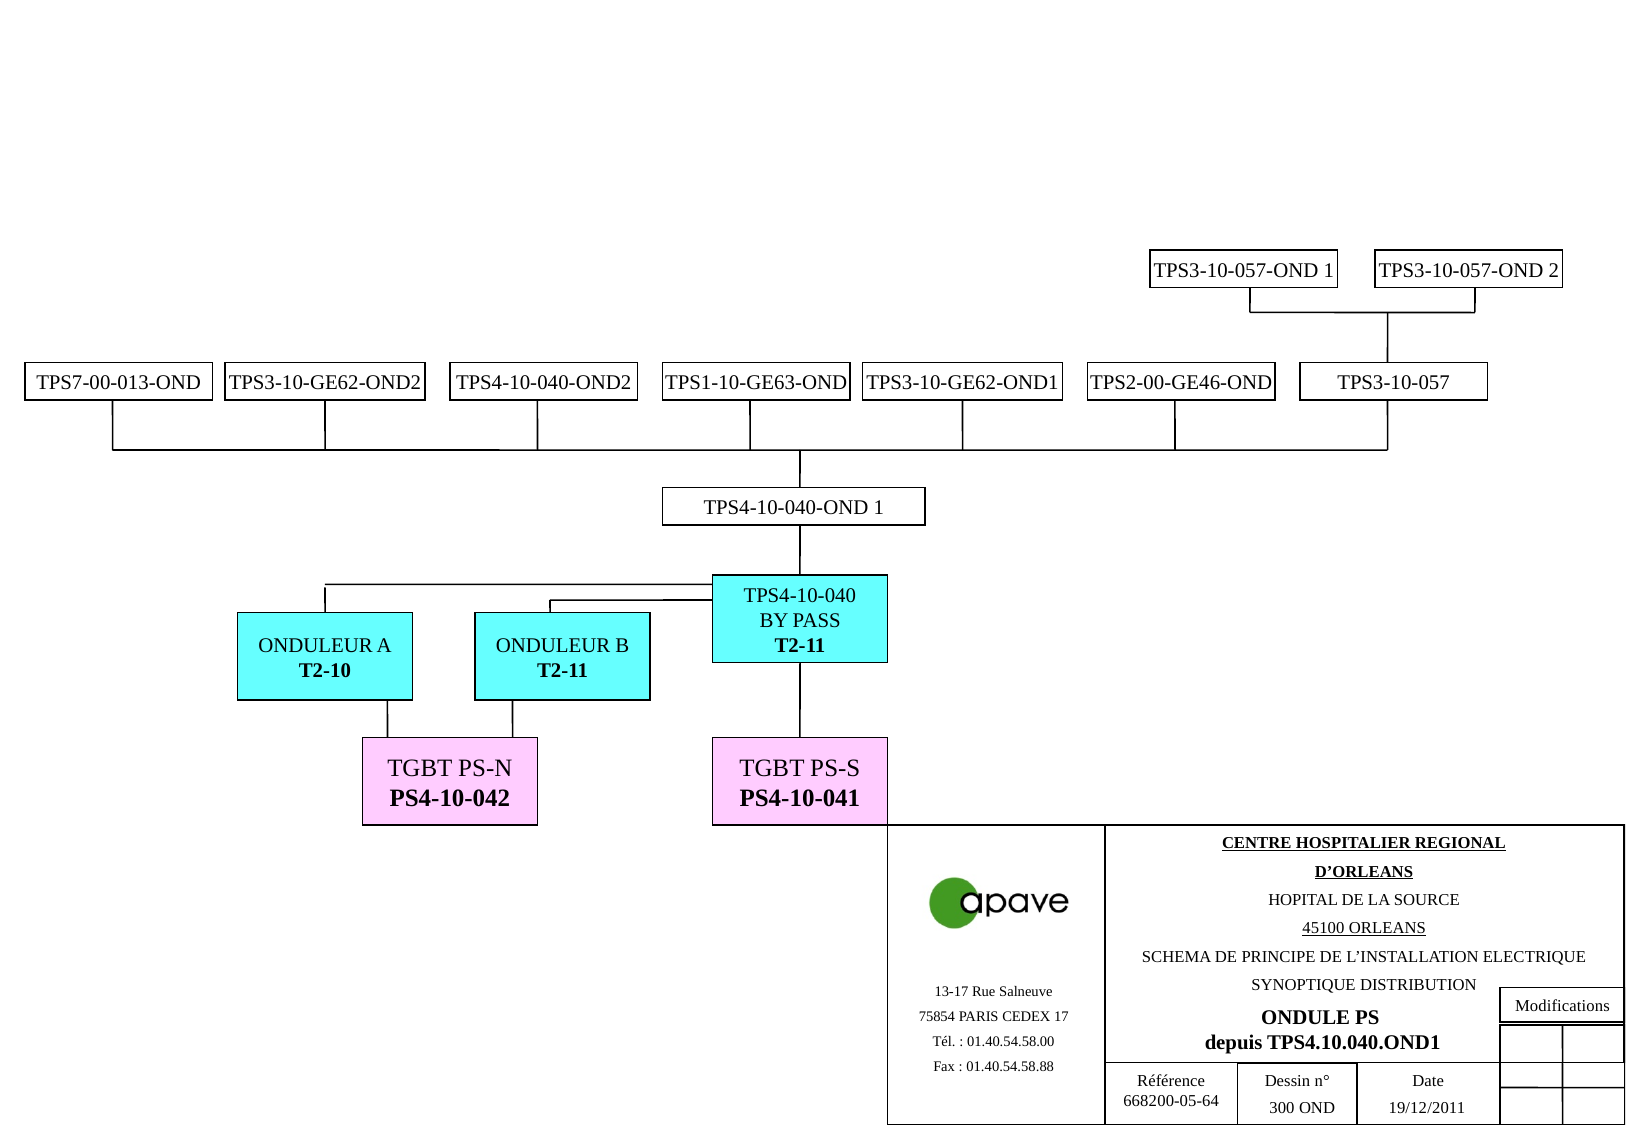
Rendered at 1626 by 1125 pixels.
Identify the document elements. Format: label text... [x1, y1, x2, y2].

text_box ONDULEUR A T2-10 [237, 612, 413, 700]
text_box 300 OND [1254, 1089, 1350, 1125]
text_box 19/12/2011 [1373, 1089, 1480, 1125]
text_box TPS3-10-057-OND 1 [1149, 249, 1338, 288]
text_box TGBT PS-S PS4-10-041 [712, 737, 888, 825]
text_box TPS4-10-040-OND 1 [662, 487, 925, 526]
text_box ONDULE PS depuis TPS4.10.040.OND1 [1190, 996, 1456, 1061]
text_box TPS3-10-GE62-OND2 [225, 362, 426, 400]
text_box TPS3-10-057-OND 2 [1374, 249, 1563, 288]
text_box TPS3-10-GE62-OND1 [862, 362, 1063, 400]
text_box TPS2-00-GE46-OND [1087, 362, 1276, 400]
text_box TPS1-10-GE63-OND [662, 362, 850, 400]
text_box TPS7-00-013-OND [24, 362, 213, 400]
text_box TPS4-10-040-OND2 [450, 362, 638, 400]
text_box ONDULEUR B T2-11 [474, 612, 650, 700]
picture [900, 863, 1097, 944]
text_box TPS4-10-040 BY PASS T2-11 [712, 574, 888, 663]
text_box TGBT PS-N PS4-10-042 [362, 737, 538, 825]
text_box TPS3-10-057 [1299, 362, 1488, 400]
